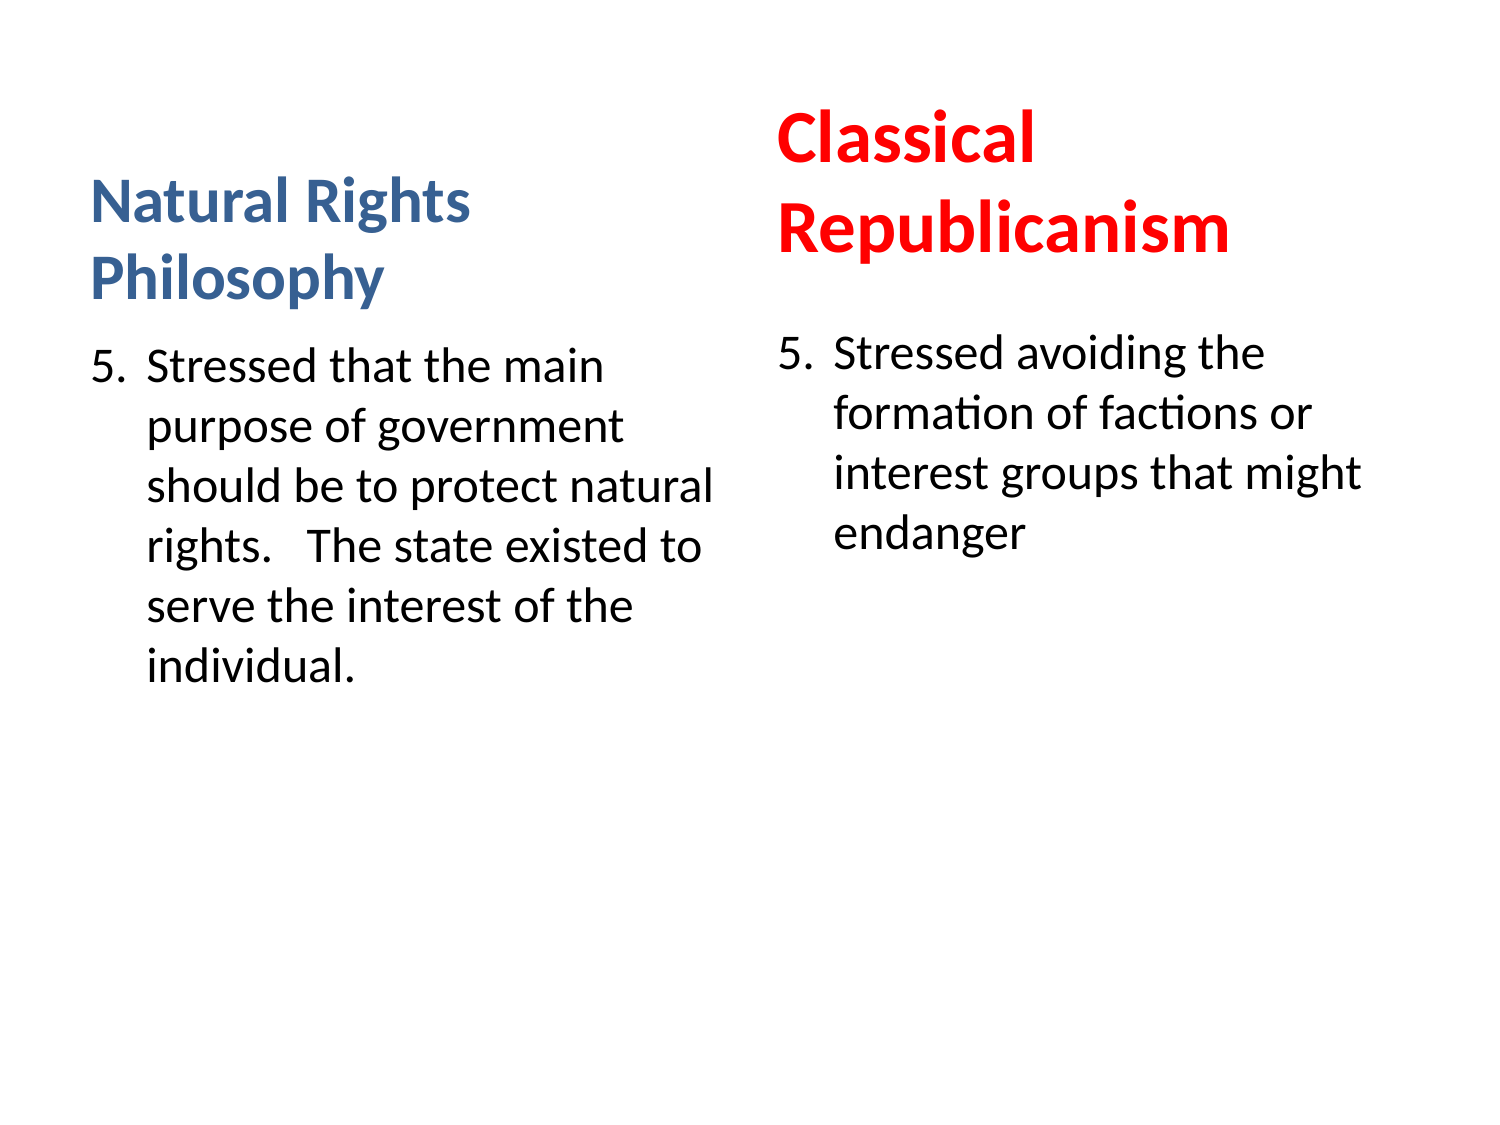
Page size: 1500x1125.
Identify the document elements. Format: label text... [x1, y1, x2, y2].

list 5. Stressed that the main purpose of government should be to protect natural rights. The state existed to serve the interest of the individual. [75, 324, 738, 1005]
list 5. Stressed avoiding the formation of factions or interest groups that might endanger [761, 312, 1425, 1005]
list Natural Rights Philosophy [75, 112, 700, 324]
list Classical Republicanism [761, 125, 1425, 275]
